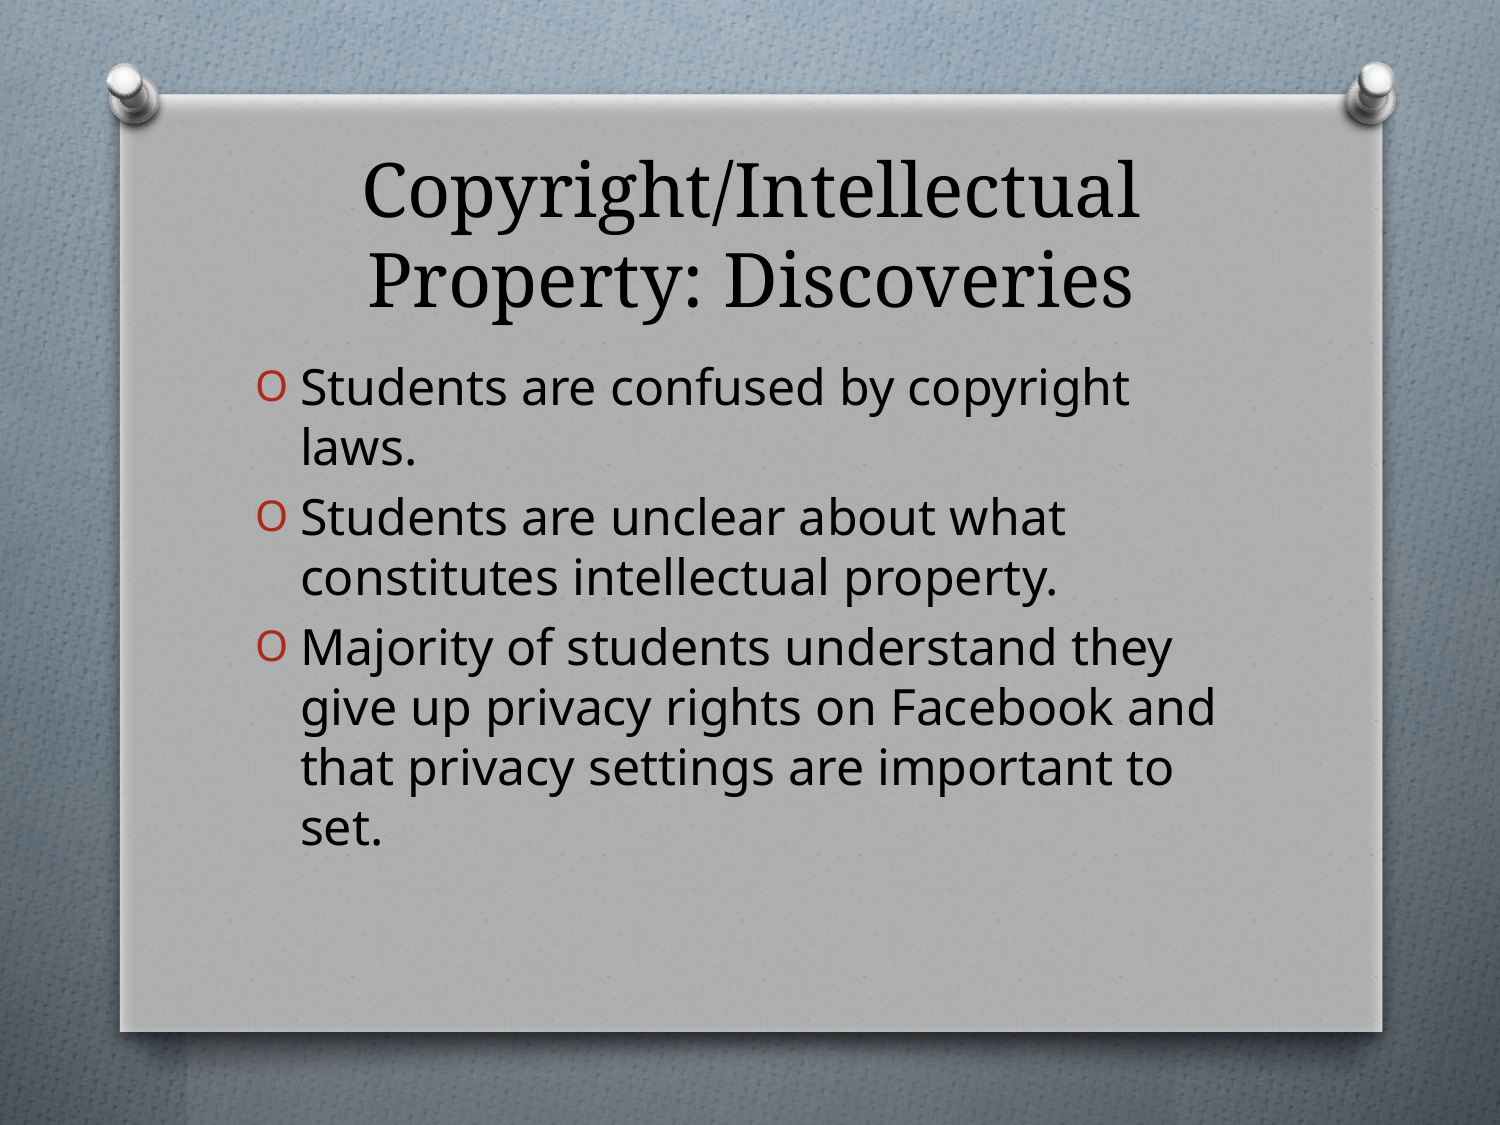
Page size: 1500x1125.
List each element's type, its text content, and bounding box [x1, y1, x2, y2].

title Copyright/Intellectual Property: Discoveries [179, 134, 1323, 332]
picture [1317, 35, 1439, 156]
picture [75, 29, 198, 153]
list Students are confused by copyright laws. Students are unclear about what constitutes intellectual property. Majority of students understand they give up privacy rights on Facebook and that privacy settings are important to set. [240, 347, 1257, 939]
